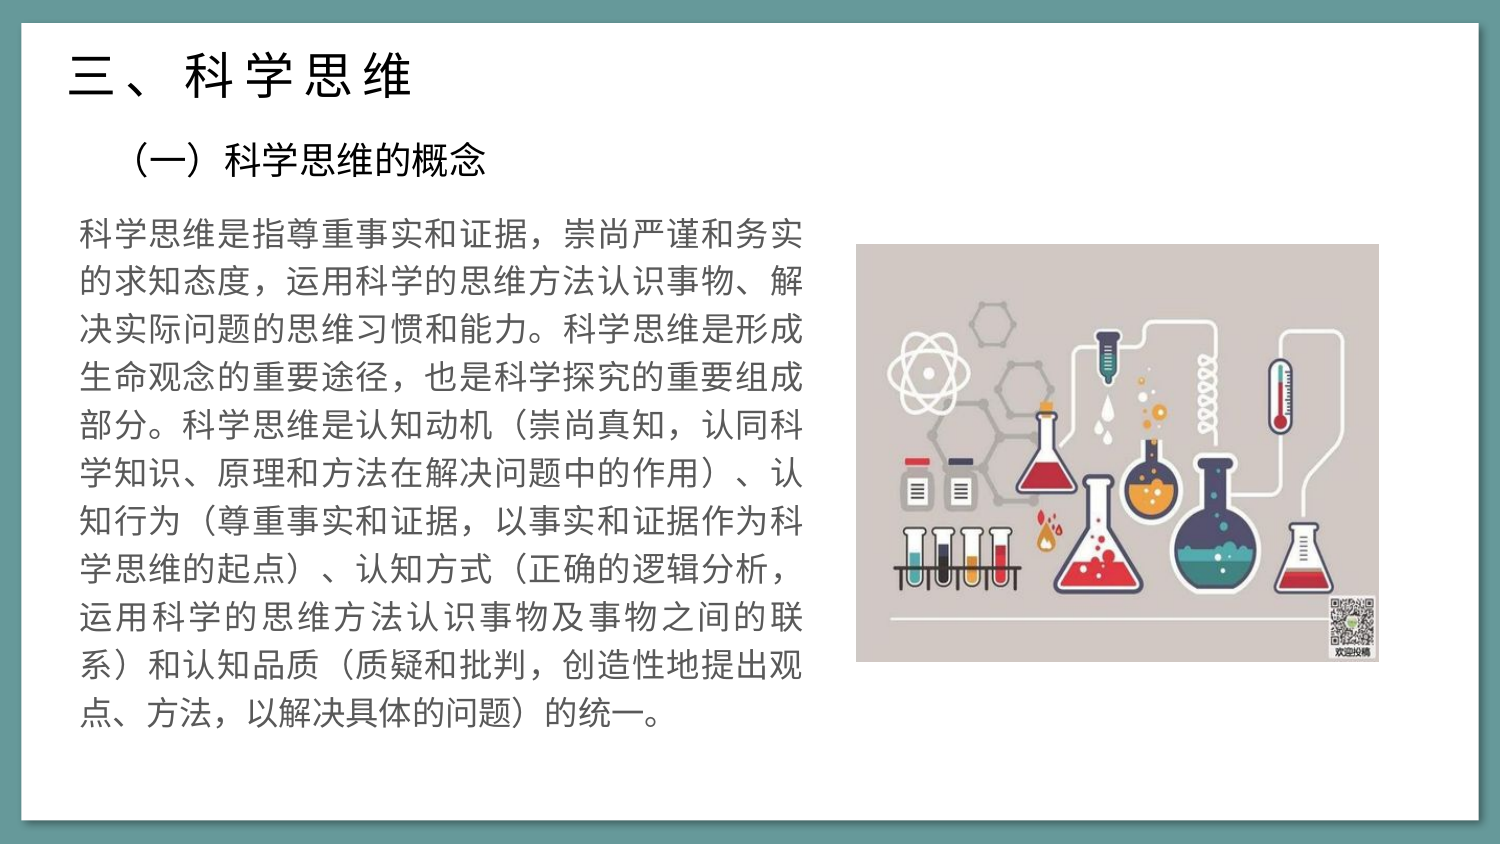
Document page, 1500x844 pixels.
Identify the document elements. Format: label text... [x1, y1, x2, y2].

text_box 科学思维是指尊重事实和证据，崇尚严谨和务实的求知态度，运用科学的思维方法认识事物、解决实际问题的思维习惯和能力。科学思维是形成生命观念的重要途径，也是科学探究的重要组成部分。科学思维是认知动机（崇尚真知，认同科学知识、原理和方法在解决问题中的作用）、认知行为（尊重事实和证据，以事实和证据作为科学思维的起点）、认知方式（正确的逻辑分析，运用科学的思维方法认识事物及事物之间的联系）和认知品质（质疑和批判，创造性地提出观点、方法，以解决具体的问题）的统一。 [64, 197, 819, 739]
picture [855, 244, 1379, 662]
text_box （一）科学思维的概念 [96, 129, 502, 190]
text_box 三、科学思维 [53, 38, 753, 112]
